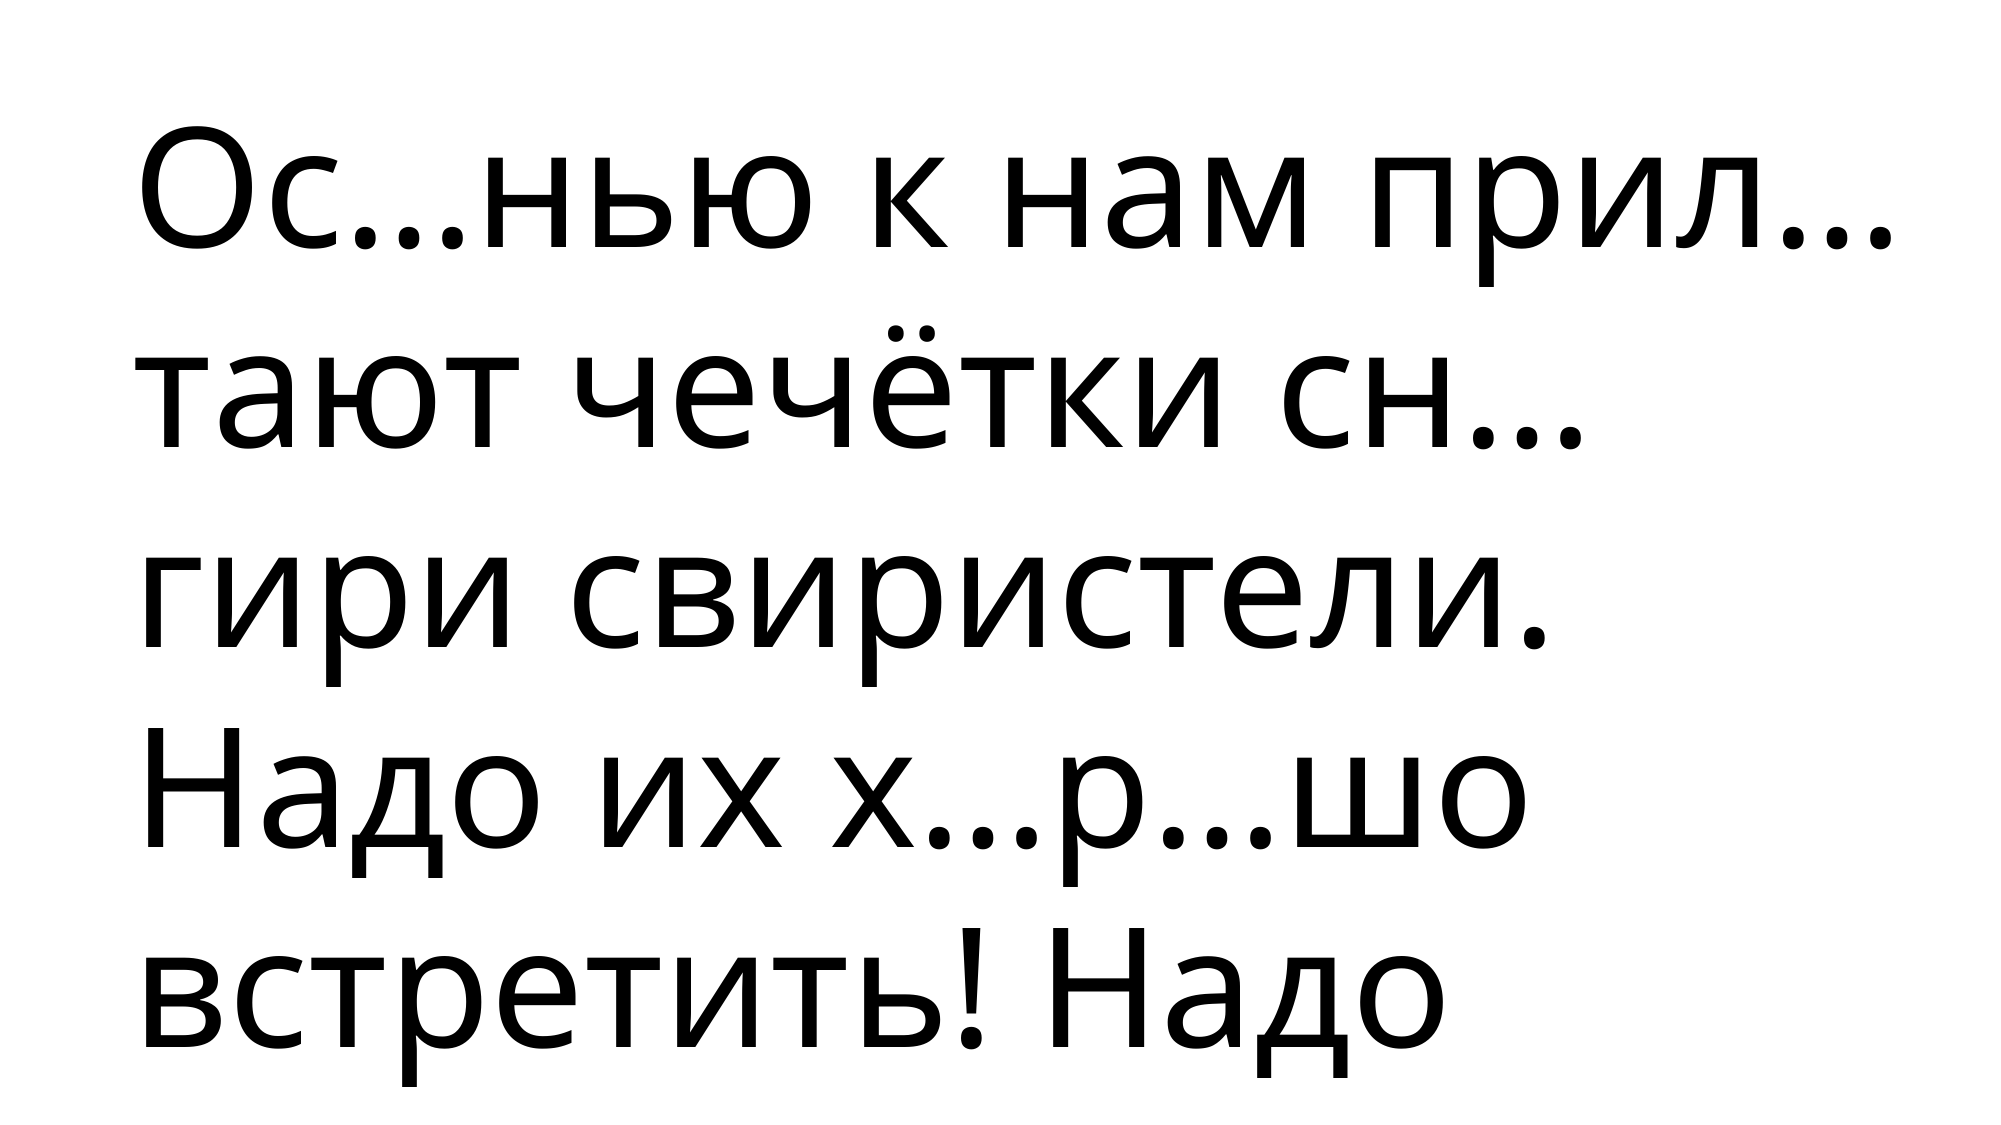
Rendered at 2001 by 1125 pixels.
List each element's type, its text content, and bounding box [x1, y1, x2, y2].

text_box Ос…нью к нам прил…тают чечётки сн…гири свиристели. Надо их х…р…шо встретить! Надо помочь им! [118, 73, 1968, 1125]
